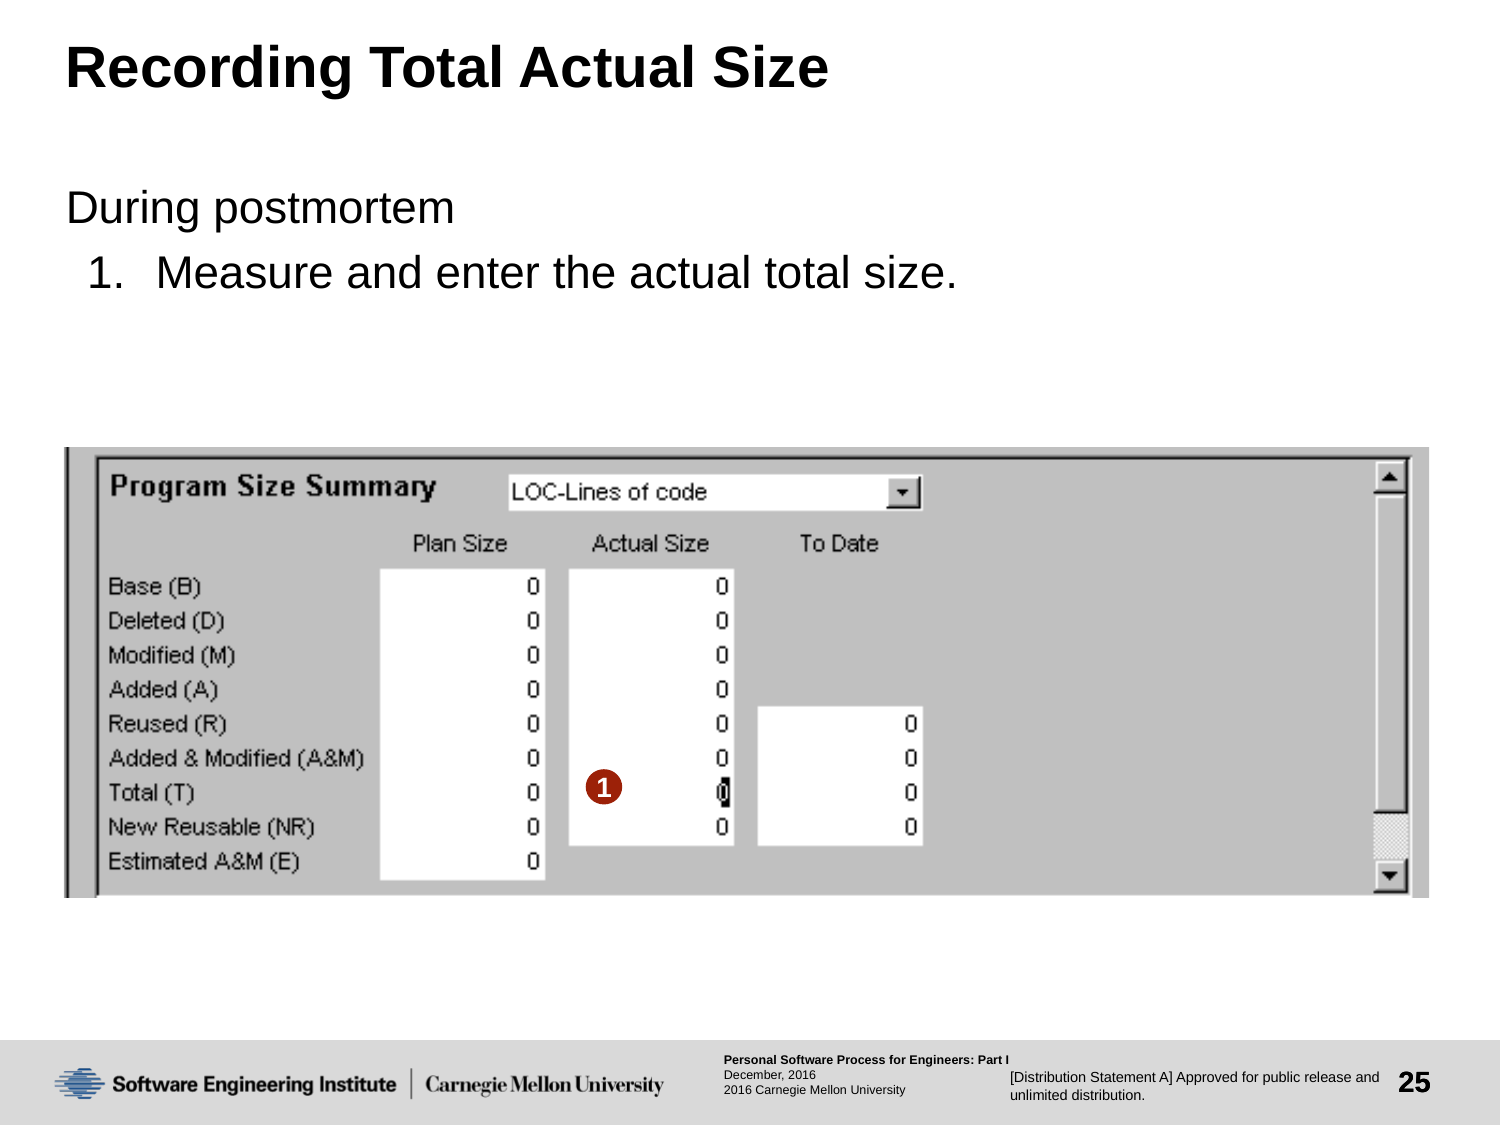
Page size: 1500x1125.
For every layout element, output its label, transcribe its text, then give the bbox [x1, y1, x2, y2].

list During postmortem Measure and enter the actual total size. [65, 177, 1431, 1000]
picture [46, 1061, 673, 1104]
picture [63, 447, 1430, 898]
title Recording Total Actual Size [65, 37, 1313, 148]
